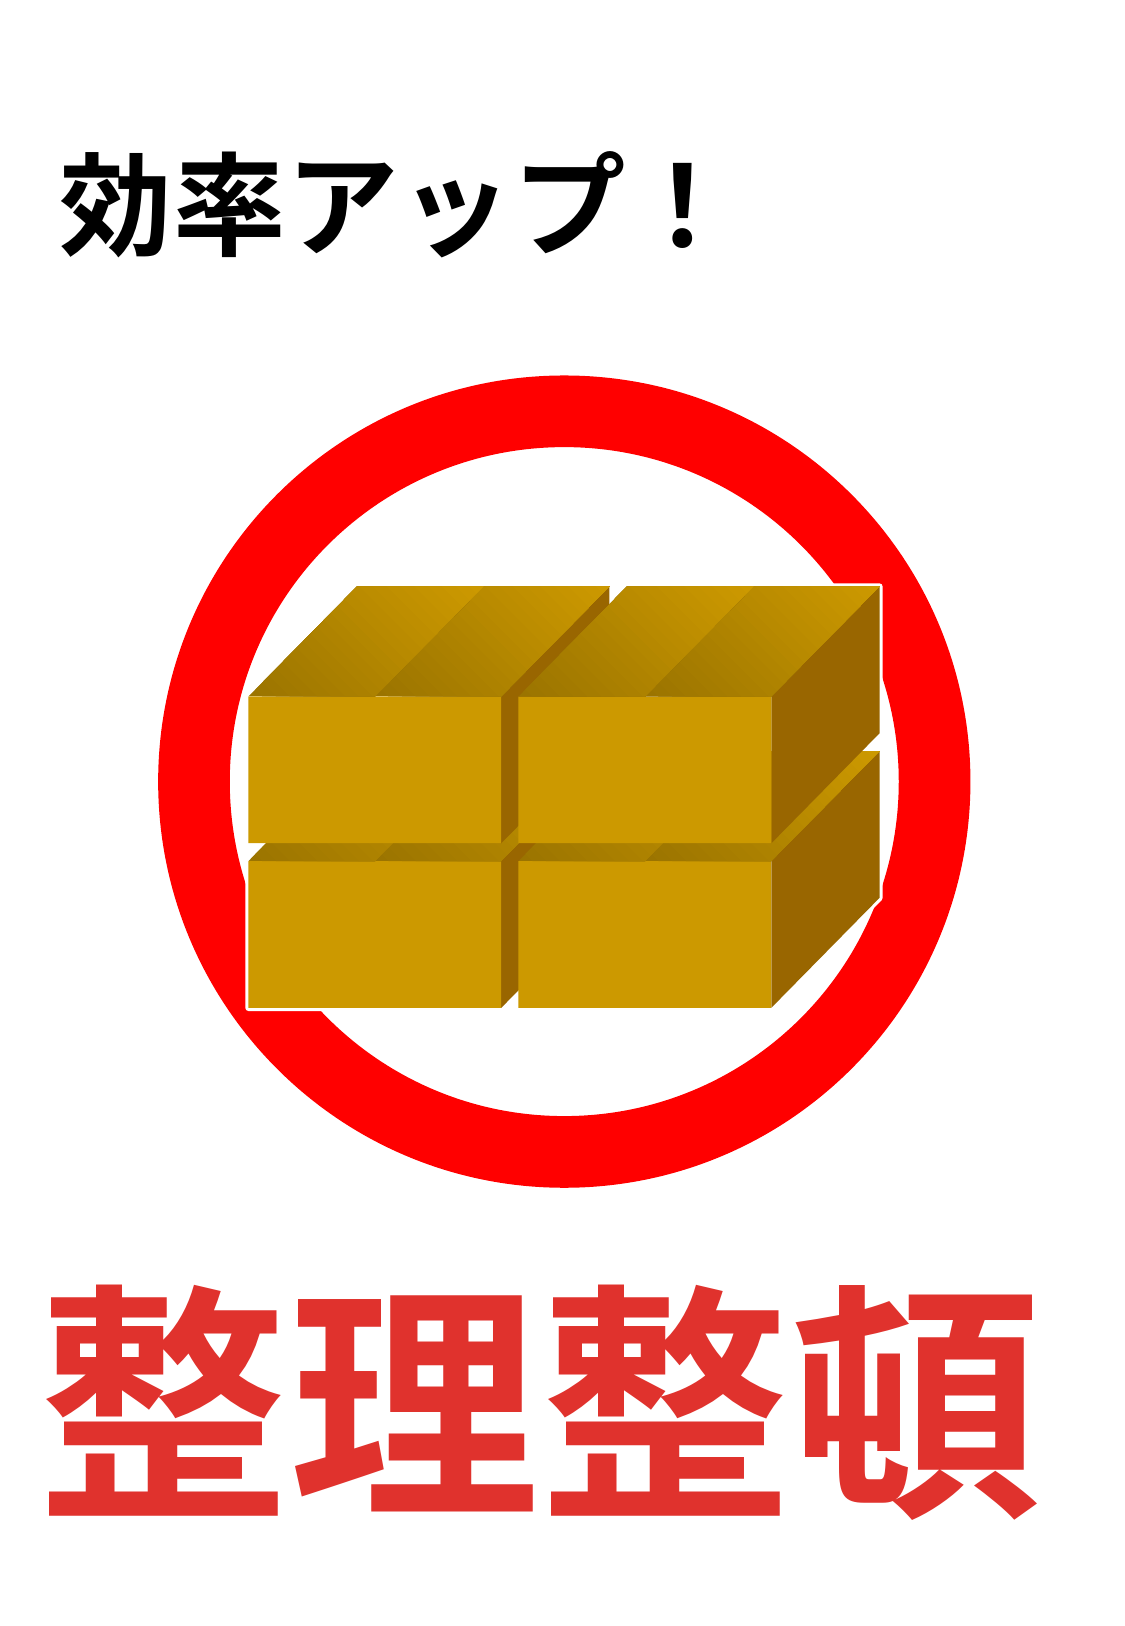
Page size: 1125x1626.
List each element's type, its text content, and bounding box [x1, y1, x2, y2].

text_box 効率アップ！ [44, 127, 1083, 278]
text_box 整理整頓 [23, 1240, 1106, 1556]
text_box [157, 375, 971, 1188]
